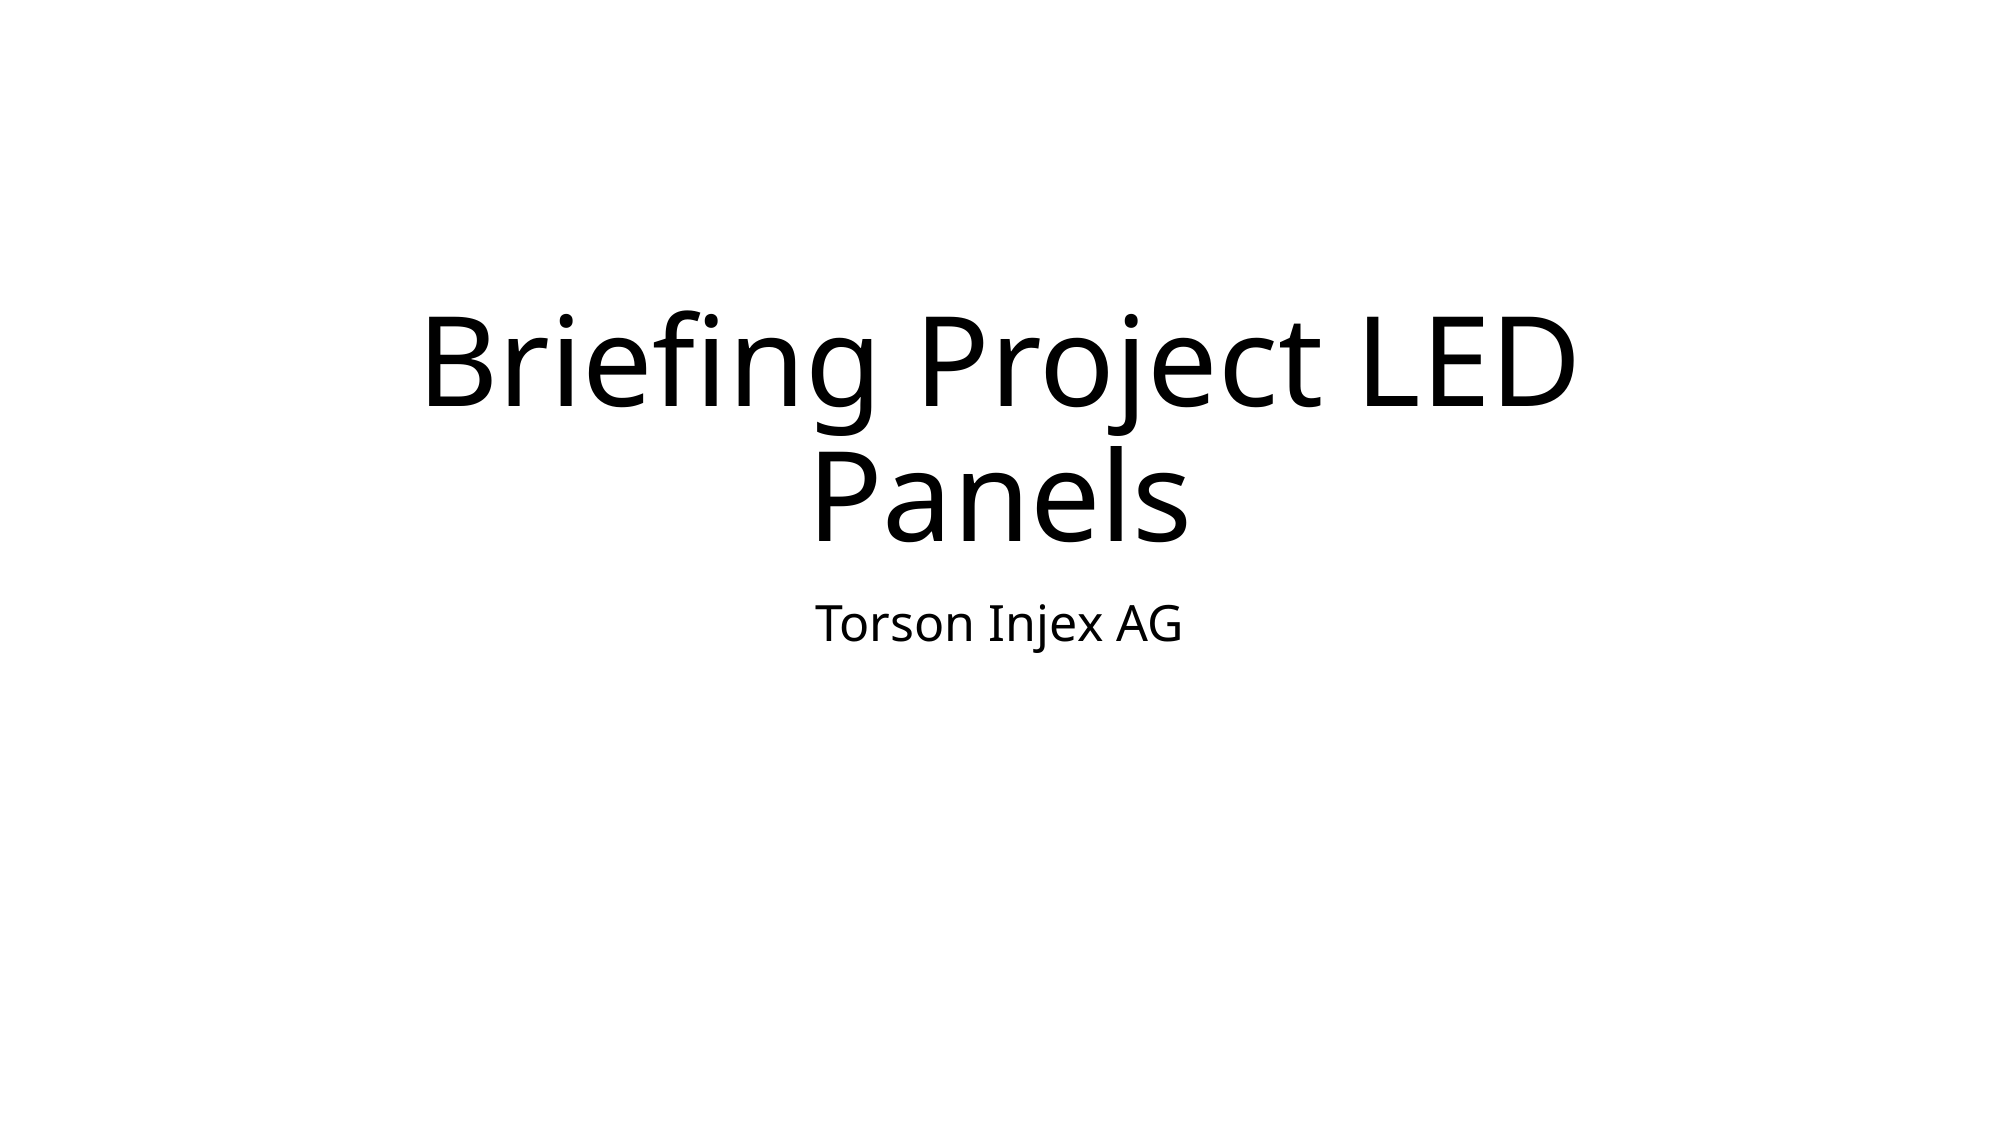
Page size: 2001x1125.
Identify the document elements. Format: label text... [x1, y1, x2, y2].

subtitle Torson Injex AG [249, 590, 1750, 863]
title Briefing Project LED Panels [249, 184, 1750, 576]
